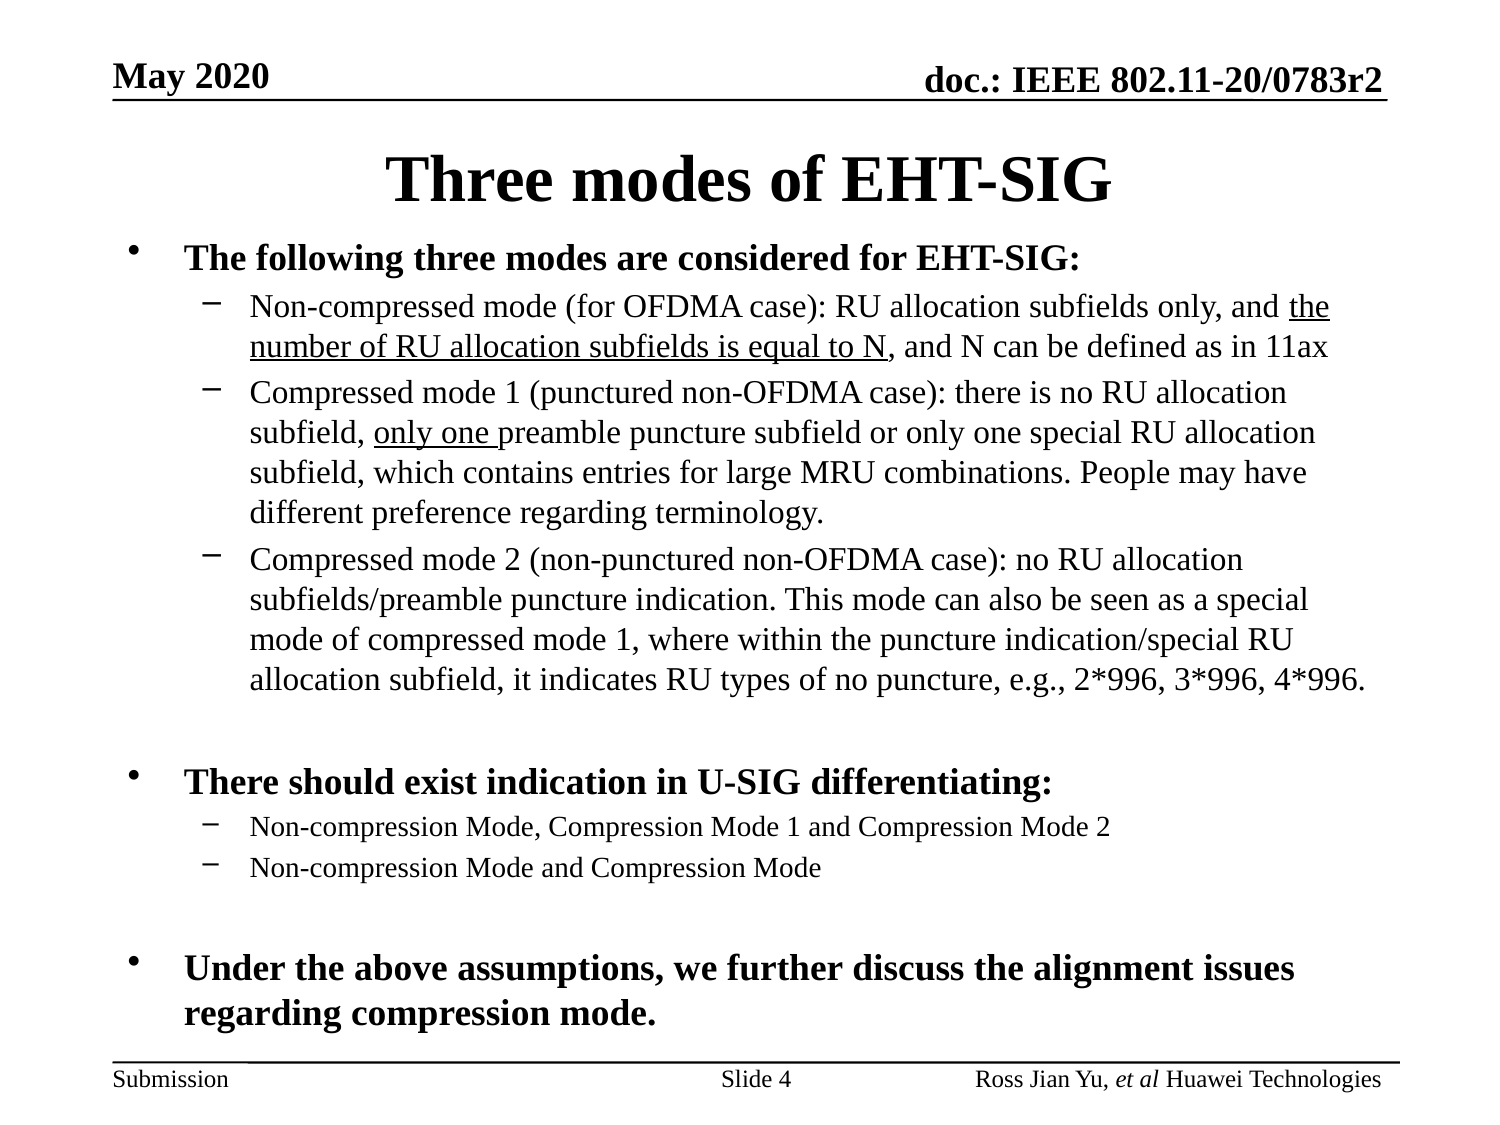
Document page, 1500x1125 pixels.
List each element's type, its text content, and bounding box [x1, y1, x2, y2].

list The following three modes are considered for EHT-SIG: Non-compressed mode (for OFDMA case): RU allocation subfields only, and the number of RU allocation subfields is equal to N, and N can be defined as in 11ax Compressed mode 1 (punctured non-OFDMA case): there is no RU allocation subfield, only one preamble puncture subfield or only one special RU allocation subfield, which contains entries for large MRU combinations. People may have different preference regarding terminology. Compressed mode 2 (non-punctured non-OFDMA case): no RU allocation subfields/preamble puncture indication. This mode can also be seen as a special mode of compressed mode 1, where within the puncture indication/special RU allocation subfield, it indicates RU types of no puncture, e.g., 2*996, 3*996, 4*996. There should exist indication in U-SIG differentiating: Non-compression Mode, Compression Mode 1 and Compression Mode 2 Non-compression Mode and Compression Mode Under the above assumptions, we further discuss the alignment issues regarding compression mode. [112, 238, 1388, 976]
slide_number Slide 4 [712, 1061, 800, 1093]
title Three modes of EHT-SIG [112, 112, 1388, 238]
